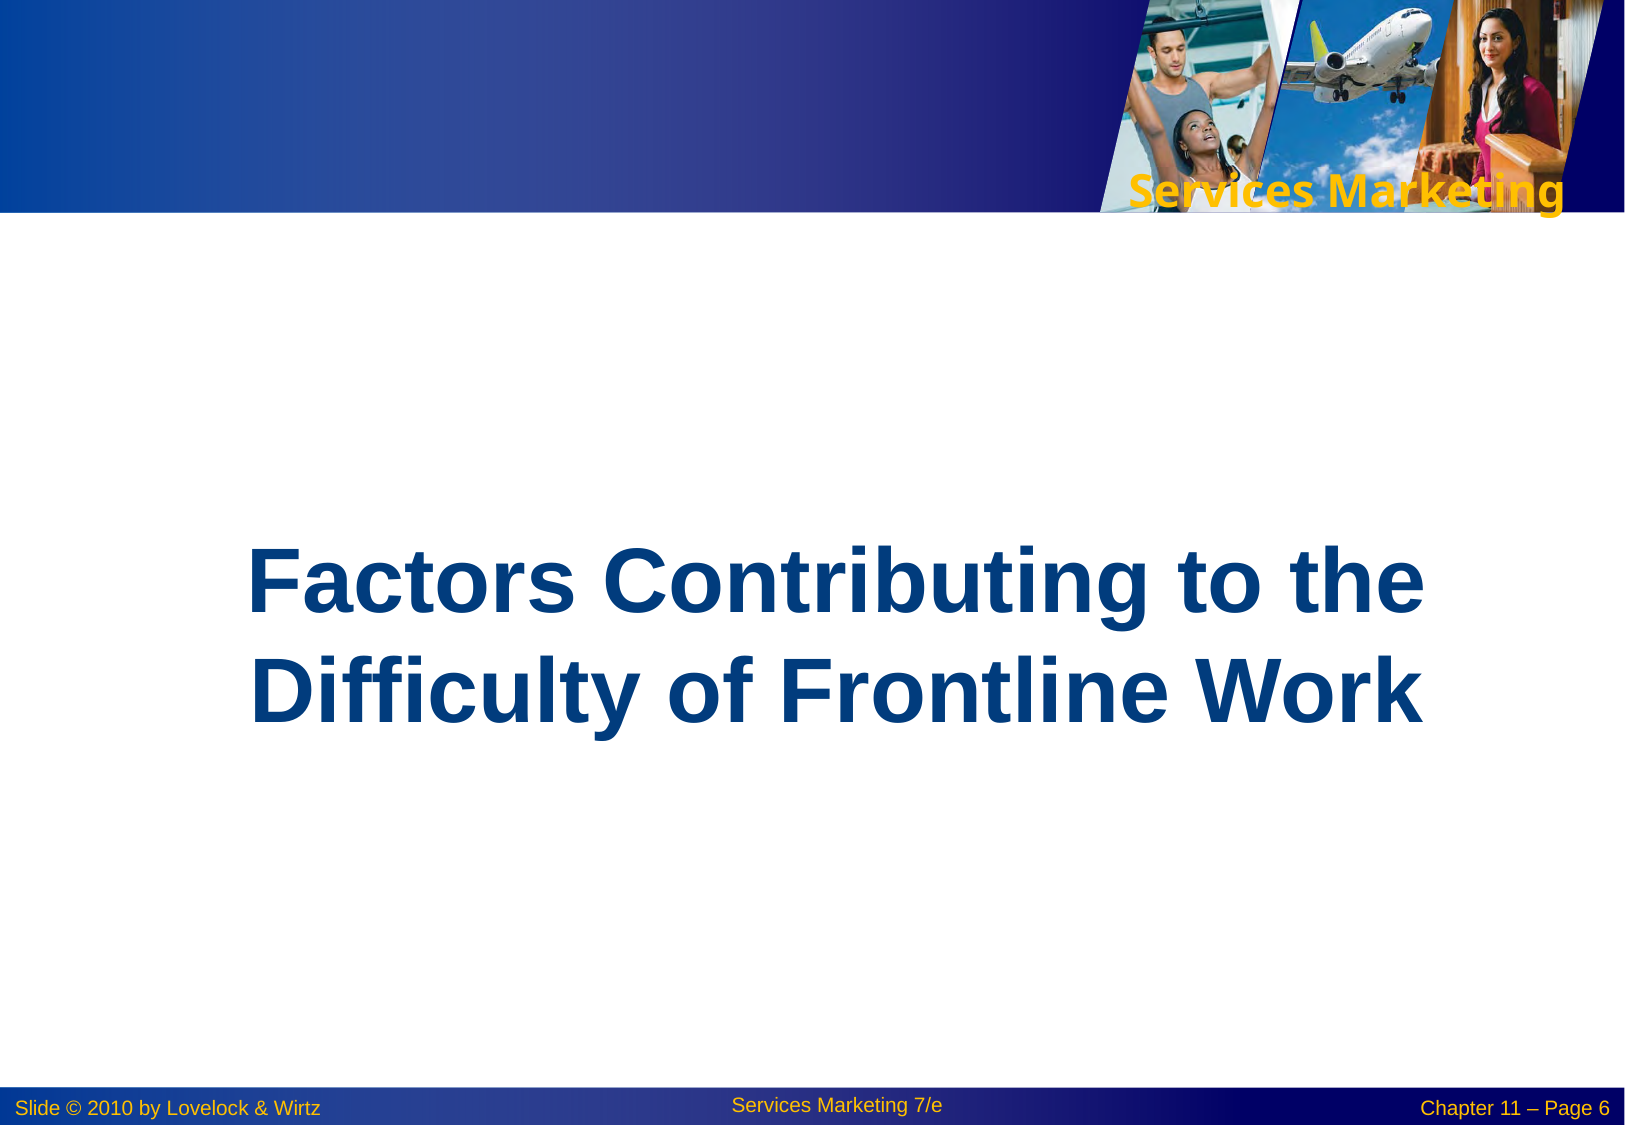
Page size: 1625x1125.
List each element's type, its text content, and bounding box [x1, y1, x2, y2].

picture [1100, 0, 1604, 213]
picture [1546, 187, 1556, 202]
picture [1162, 186, 1172, 192]
text_box Factors Contributing to the Difficulty of Frontline Work [174, 575, 1500, 688]
